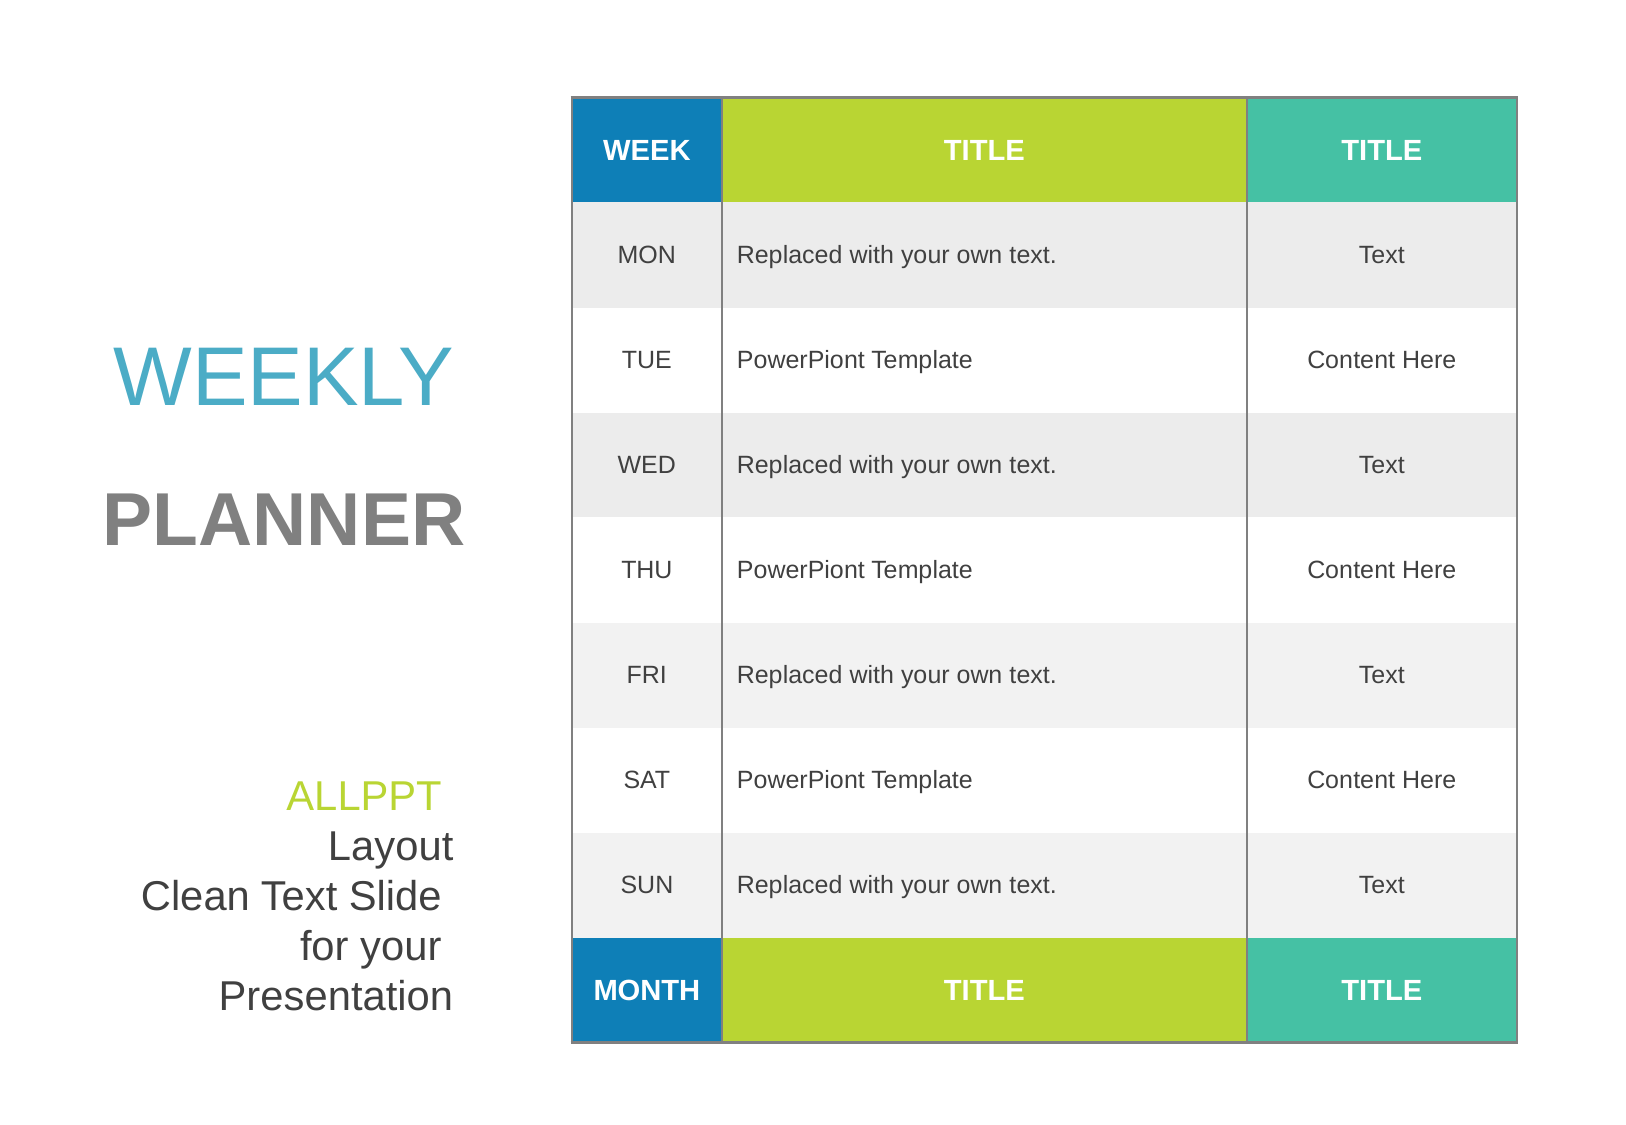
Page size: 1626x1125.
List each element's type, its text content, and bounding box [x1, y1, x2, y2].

table_cell PowerPiont Template [723, 728, 1246, 833]
table_header WEEK [573, 99, 721, 202]
table_cell TITLE [1248, 938, 1516, 1041]
table_cell Content Here [1248, 728, 1516, 833]
table_cell MON [573, 202, 721, 308]
table_cell Text [1248, 202, 1516, 308]
table_header TITLE [1248, 99, 1516, 202]
table_cell Replaced with your own text. [723, 623, 1246, 728]
table_cell MONTH [573, 938, 721, 1041]
table_cell TITLE [723, 938, 1246, 1041]
table_cell TUE [573, 308, 721, 413]
table_cell SUN [573, 833, 721, 938]
table_cell SAT [573, 728, 721, 833]
table_cell THU [573, 517, 721, 623]
table_cell Content Here [1248, 517, 1516, 623]
text_box WEEKLY [72, 314, 497, 430]
table_cell Text [1248, 413, 1516, 517]
table_cell Replaced with your own text. [723, 202, 1246, 308]
table_cell Text [1248, 623, 1516, 728]
table_cell PowerPiont Template [723, 308, 1246, 413]
text_box ALLPPT Layout Clean Text Slide for your Presentation [100, 761, 468, 1026]
table_cell Replaced with your own text. [723, 413, 1246, 517]
table_cell Content Here [1248, 308, 1516, 413]
table_cell FRI [573, 623, 721, 728]
text_box PLANNER [72, 463, 497, 568]
table_cell Text [1248, 833, 1516, 938]
table_cell PowerPiont Template [723, 517, 1246, 623]
table_header TITLE [723, 99, 1246, 202]
table_cell Replaced with your own text. [723, 833, 1246, 938]
table_cell WED [573, 413, 721, 517]
